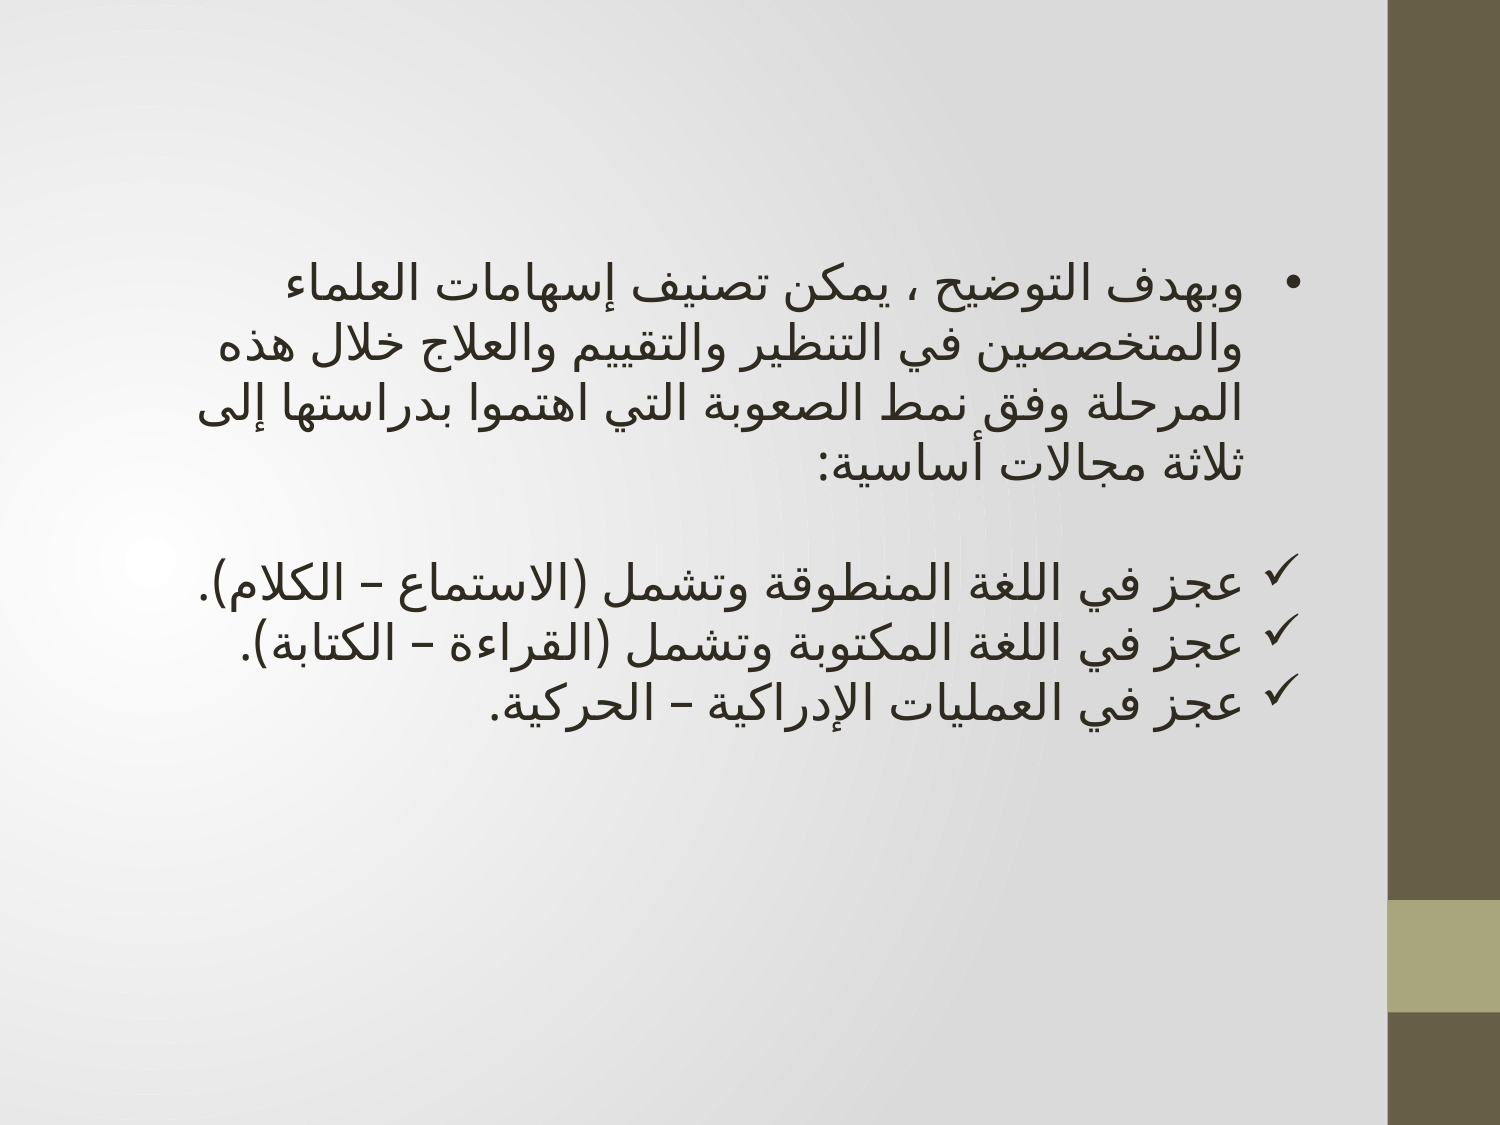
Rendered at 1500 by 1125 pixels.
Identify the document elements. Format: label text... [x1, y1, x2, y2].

text_box وبهدف التوضيح ، يمكن تصنيف إسهامات العلماء والمتخصصين في التنظير والتقييم والعلاج خلال هذه المرحلة وفق نمط الصعوبة التي اهتموا بدراستها إلى ثلاثة مجالات أساسية: عجز في اللغة المنطوقة وتشمل (الاستماع – الكلام). عجز في اللغة المكتوبة وتشمل (القراءة – الكتابة). عجز في العمليات الإدراكية – الحركية. [135, 243, 1317, 784]
